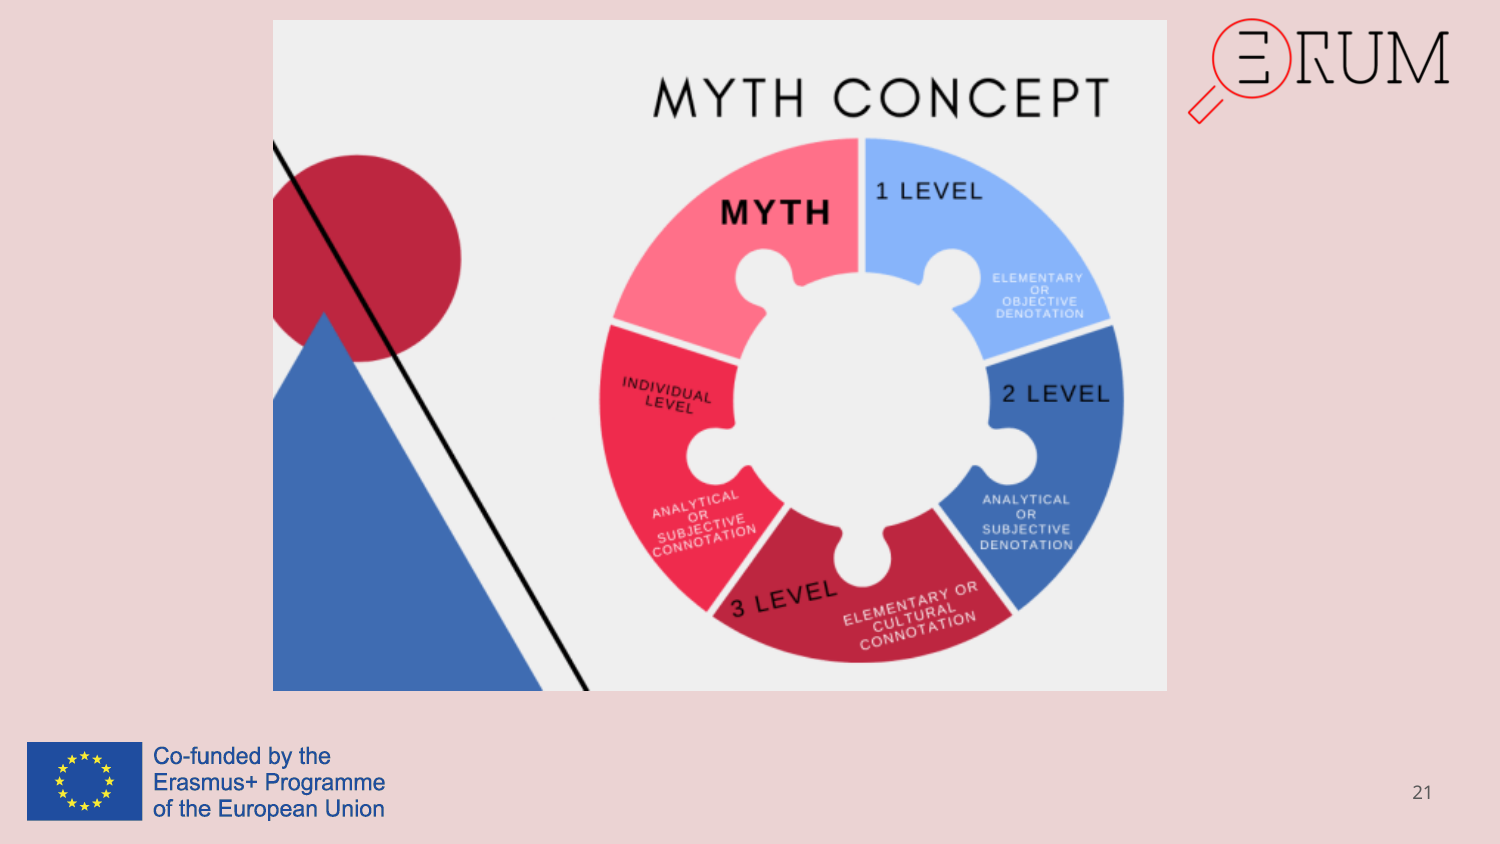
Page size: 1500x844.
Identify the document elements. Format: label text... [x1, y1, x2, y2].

picture [273, 0, 1500, 691]
slide_number 21 [1358, 761, 1449, 826]
picture [27, 742, 385, 821]
